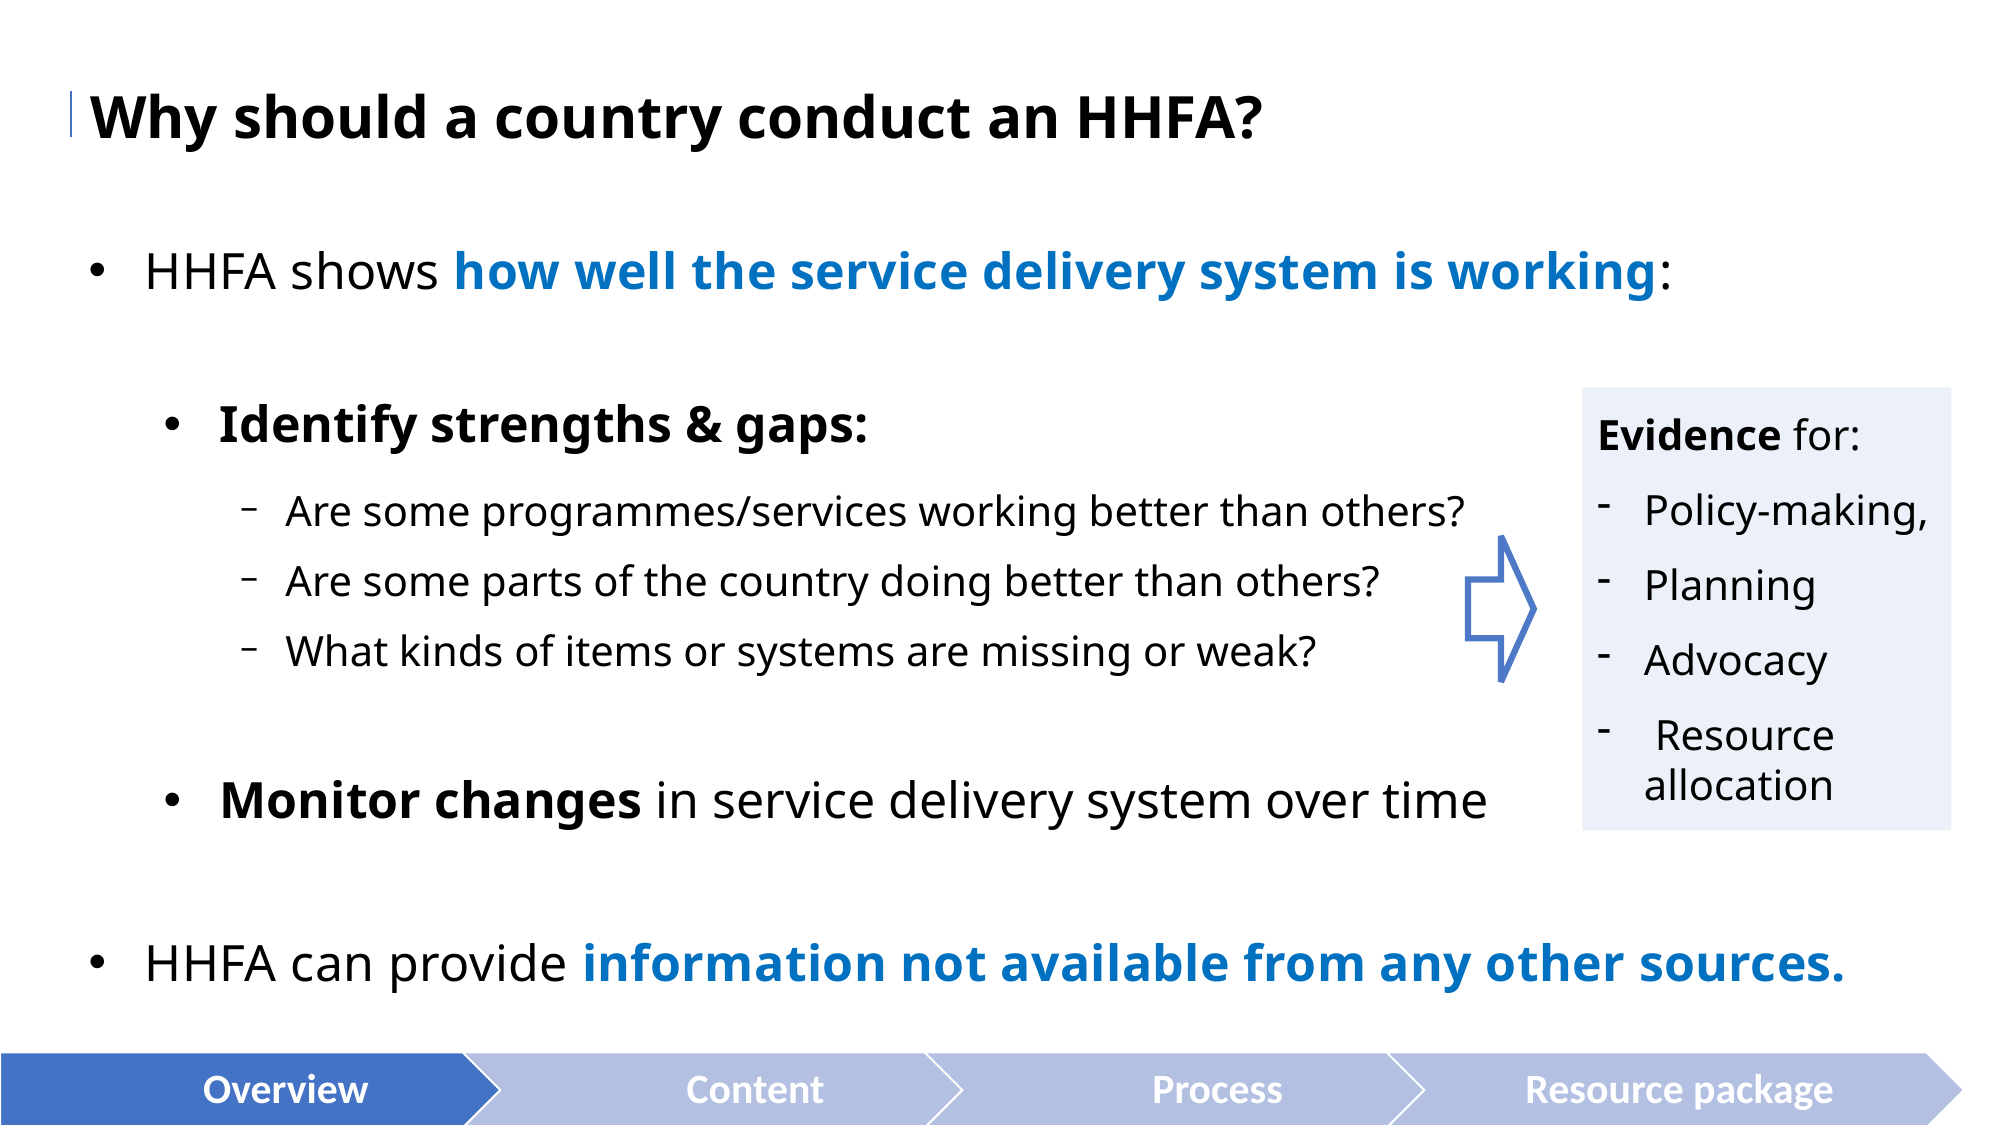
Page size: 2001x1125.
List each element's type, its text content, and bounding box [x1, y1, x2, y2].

list HHFA shows how well the service delivery system is working: Identify strengths & gaps: Are some programmes/services working better than others? Are some parts of the country doing better than others? What kinds of items or systems are missing or weak? Monitor changes in service delivery system over time HHFA can provide information not available from any other sources. [73, 231, 2000, 1048]
list Why should a country conduct an HHFA? [75, 72, 1837, 161]
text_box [1468, 387, 1952, 831]
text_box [0, 1052, 1965, 1125]
